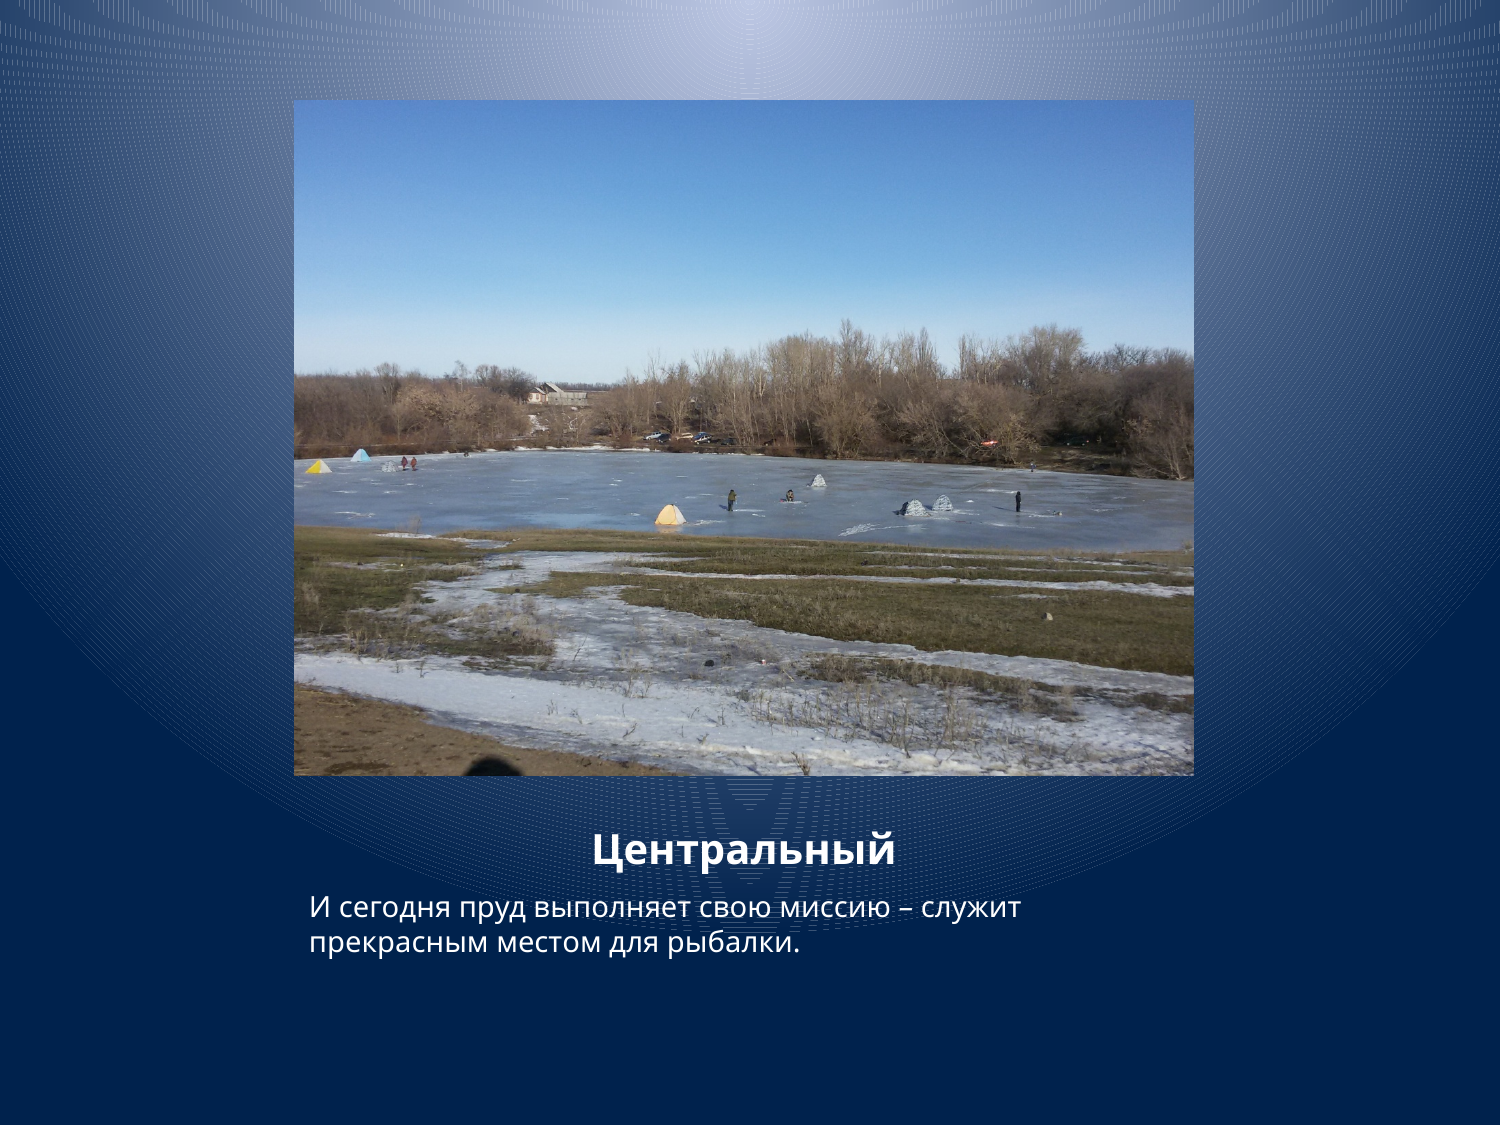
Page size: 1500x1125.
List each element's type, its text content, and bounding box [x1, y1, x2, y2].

picture [293, 100, 1195, 776]
title Центральный [294, 787, 1194, 880]
list И сегодня пруд выполняет свою миссию – служит прекрасным местом для рыбалки. [294, 880, 1194, 1013]
